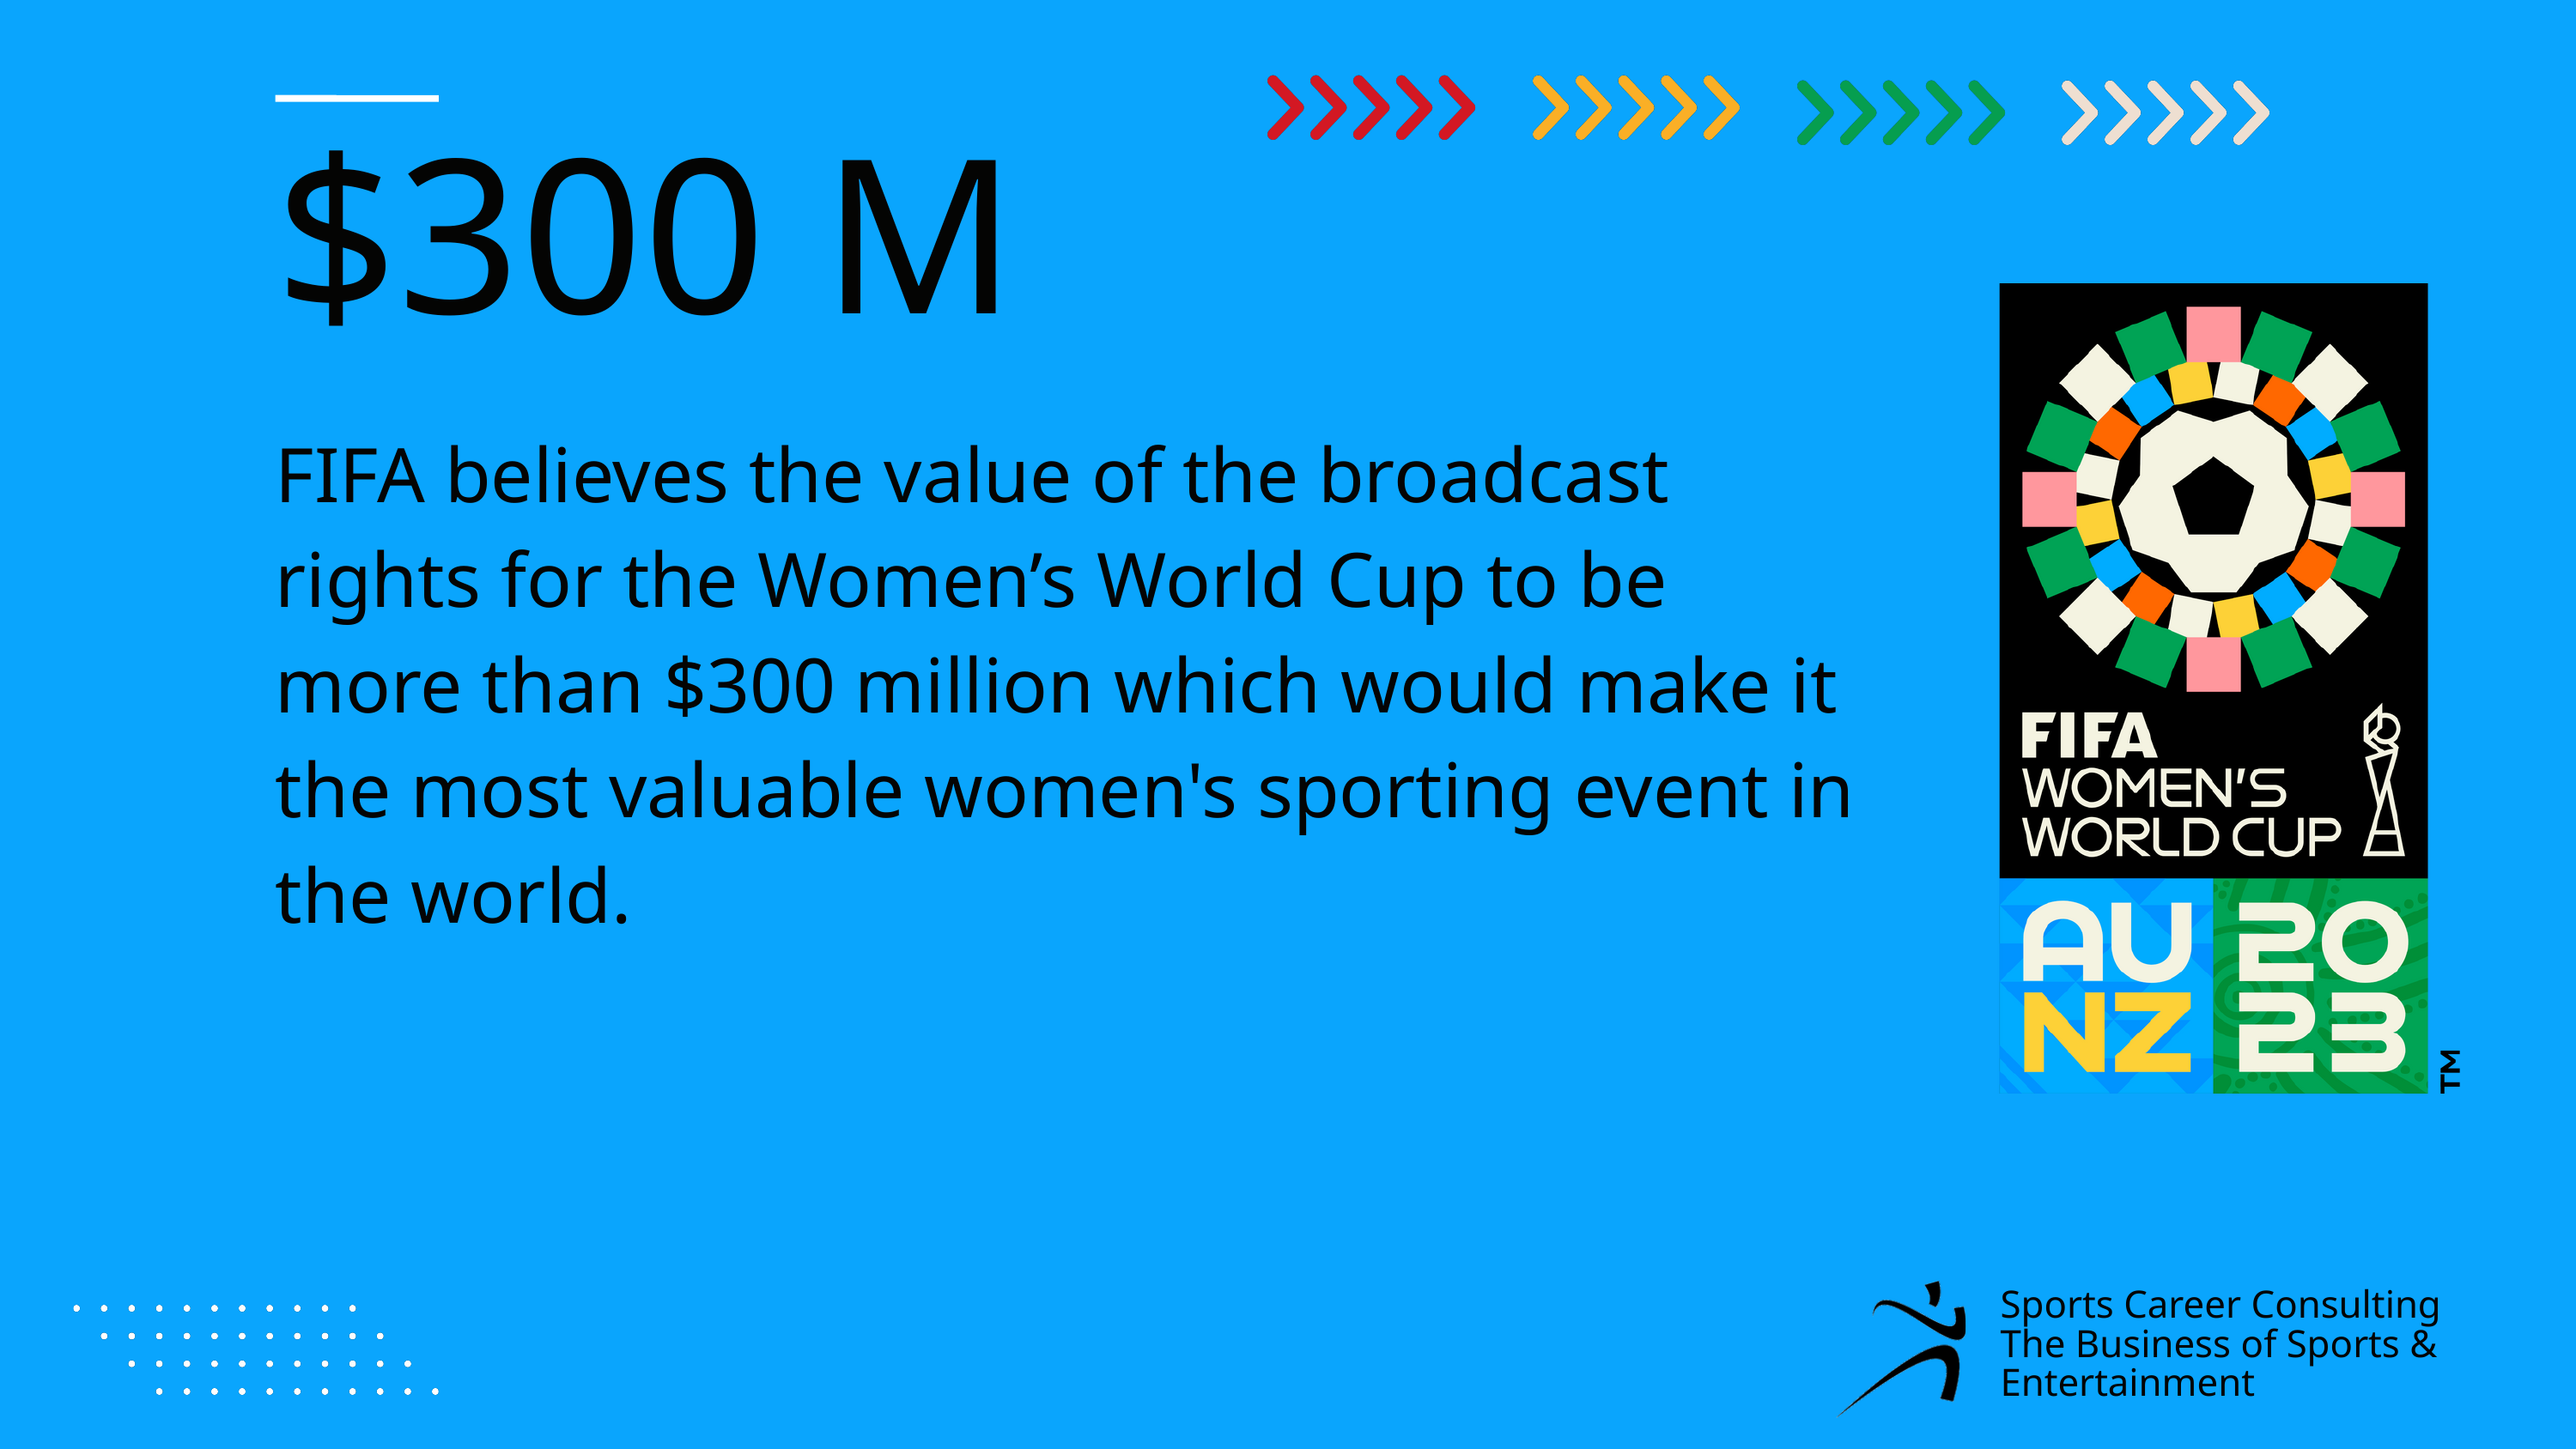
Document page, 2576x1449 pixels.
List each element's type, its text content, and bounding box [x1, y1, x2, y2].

text_box FIFA believes the value of the broadcast rights for the Women’s World Cup to be more than $300 million which would make it the most valuable women's sporting event in the world. [275, 412, 1867, 1044]
text_box [2061, 80, 2270, 145]
text_box $300 M [275, 120, 1273, 357]
text_box [1531, 75, 1741, 140]
text_box [1267, 75, 1476, 140]
text_box Sports Career Consulting The Business of Sports & Entertainment [2000, 1286, 2508, 1404]
text_box [1836, 1281, 1966, 1418]
text_box [73, 1305, 439, 1395]
text_box [1796, 80, 2006, 145]
text_box [1965, 283, 2460, 1094]
